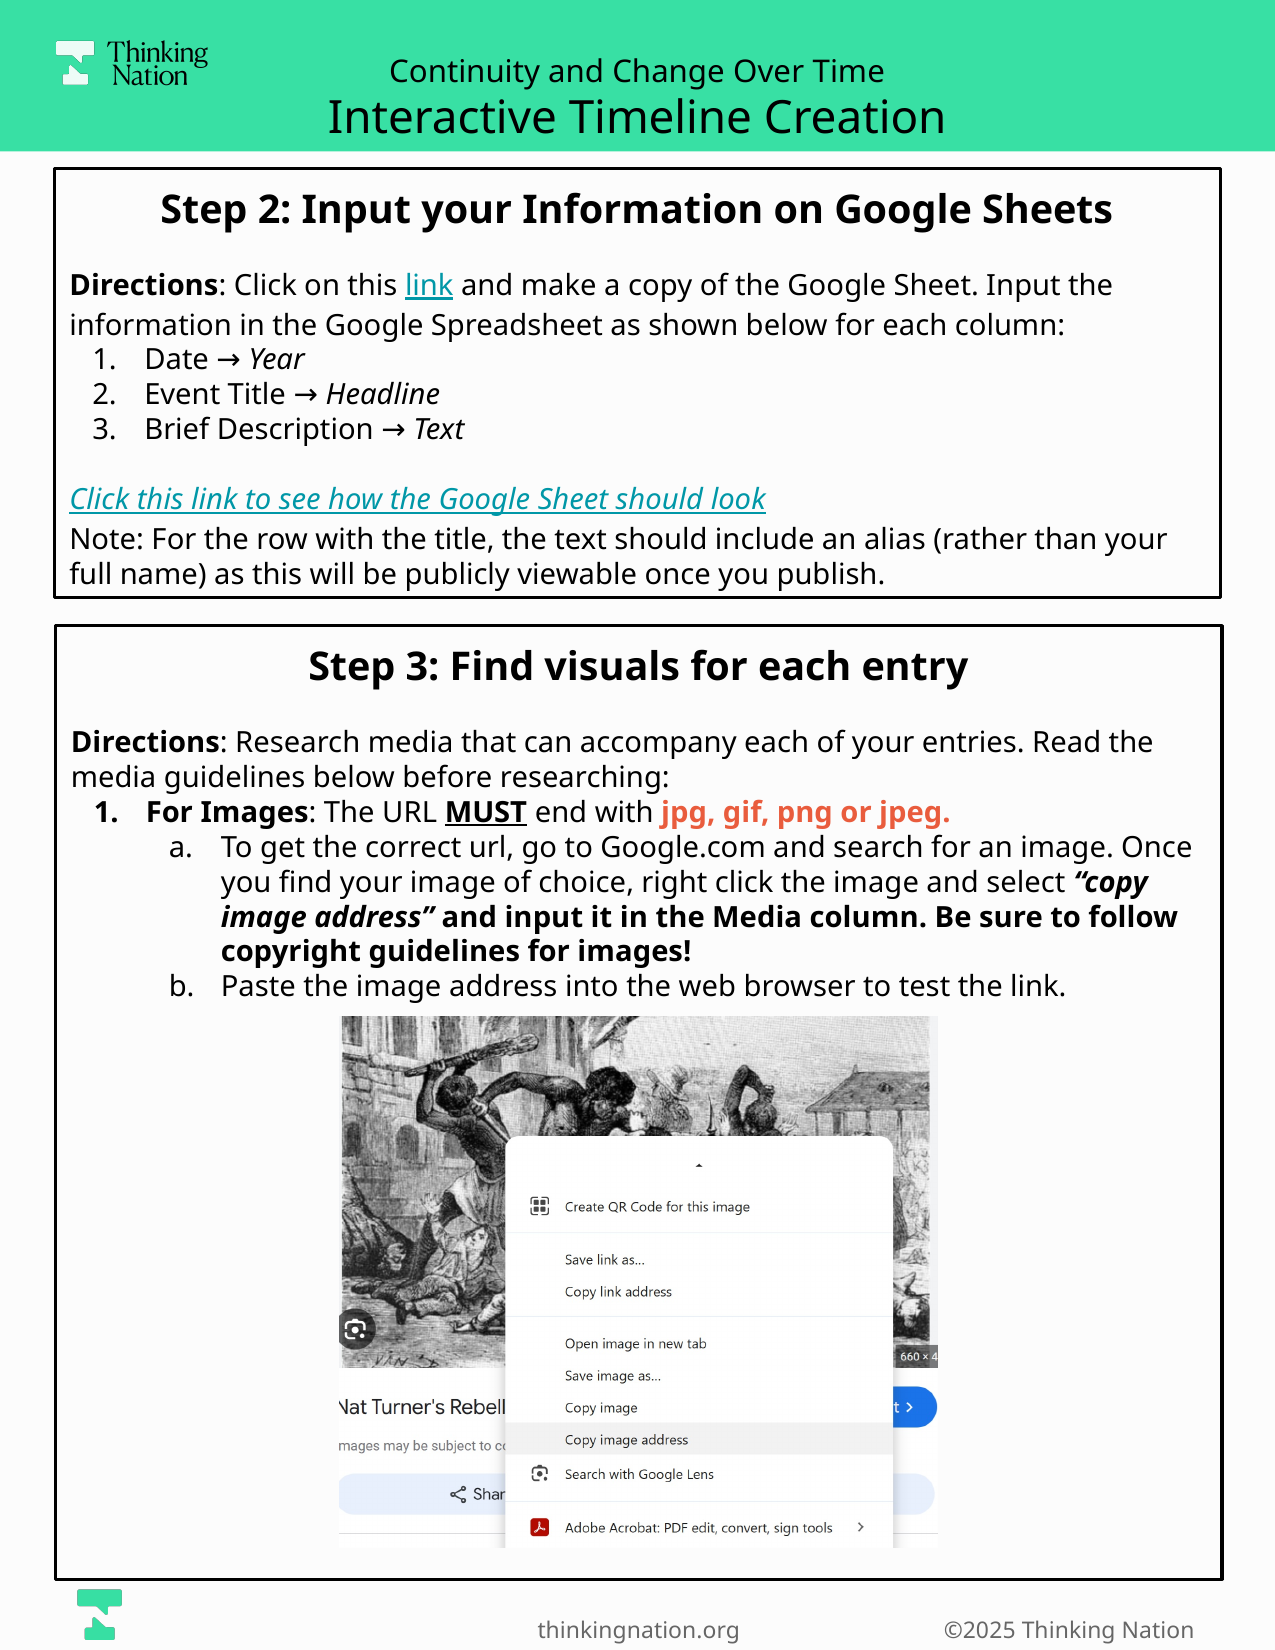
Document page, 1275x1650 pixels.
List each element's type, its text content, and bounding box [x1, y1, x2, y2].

text_box Continuity and Change Over Time Interactive Timeline Creation [0, 0, 1275, 152]
text_box Step 2: Input your Information on Google Sheets Directions: Click on this link and make a copy of the Google Sheet. Input the information in the Google Spreadsheet as shown below for each column: Date → Year Event Title → Headline Brief Description → Text Click this link to see how the Google Sheet should look Note: For the row with the title, the text should include an alias (rather than your full name) as this will be publicly viewable once you publish. [54, 168, 1221, 598]
text_box Step 3: Find visuals for each entry Directions: Research media that can accompany each of your entries. Read the media guidelines below before researching: For Images: The URL MUST end with jpg, gif, png or jpeg. To get the correct url, go to Google.com and search for an image. Once you find your image of choice, right click the image and select “copy image address” and input it in the Media column. Be sure to follow copyright guidelines for images! Paste the image address into the web browser to test the link. [55, 625, 1222, 1580]
picture [339, 1016, 939, 1548]
picture [63, 1578, 135, 1650]
text_box ©2025 Thinking Nation [909, 1599, 1211, 1650]
picture [38, 26, 213, 99]
text_box thinkingnation.org [488, 1599, 790, 1650]
